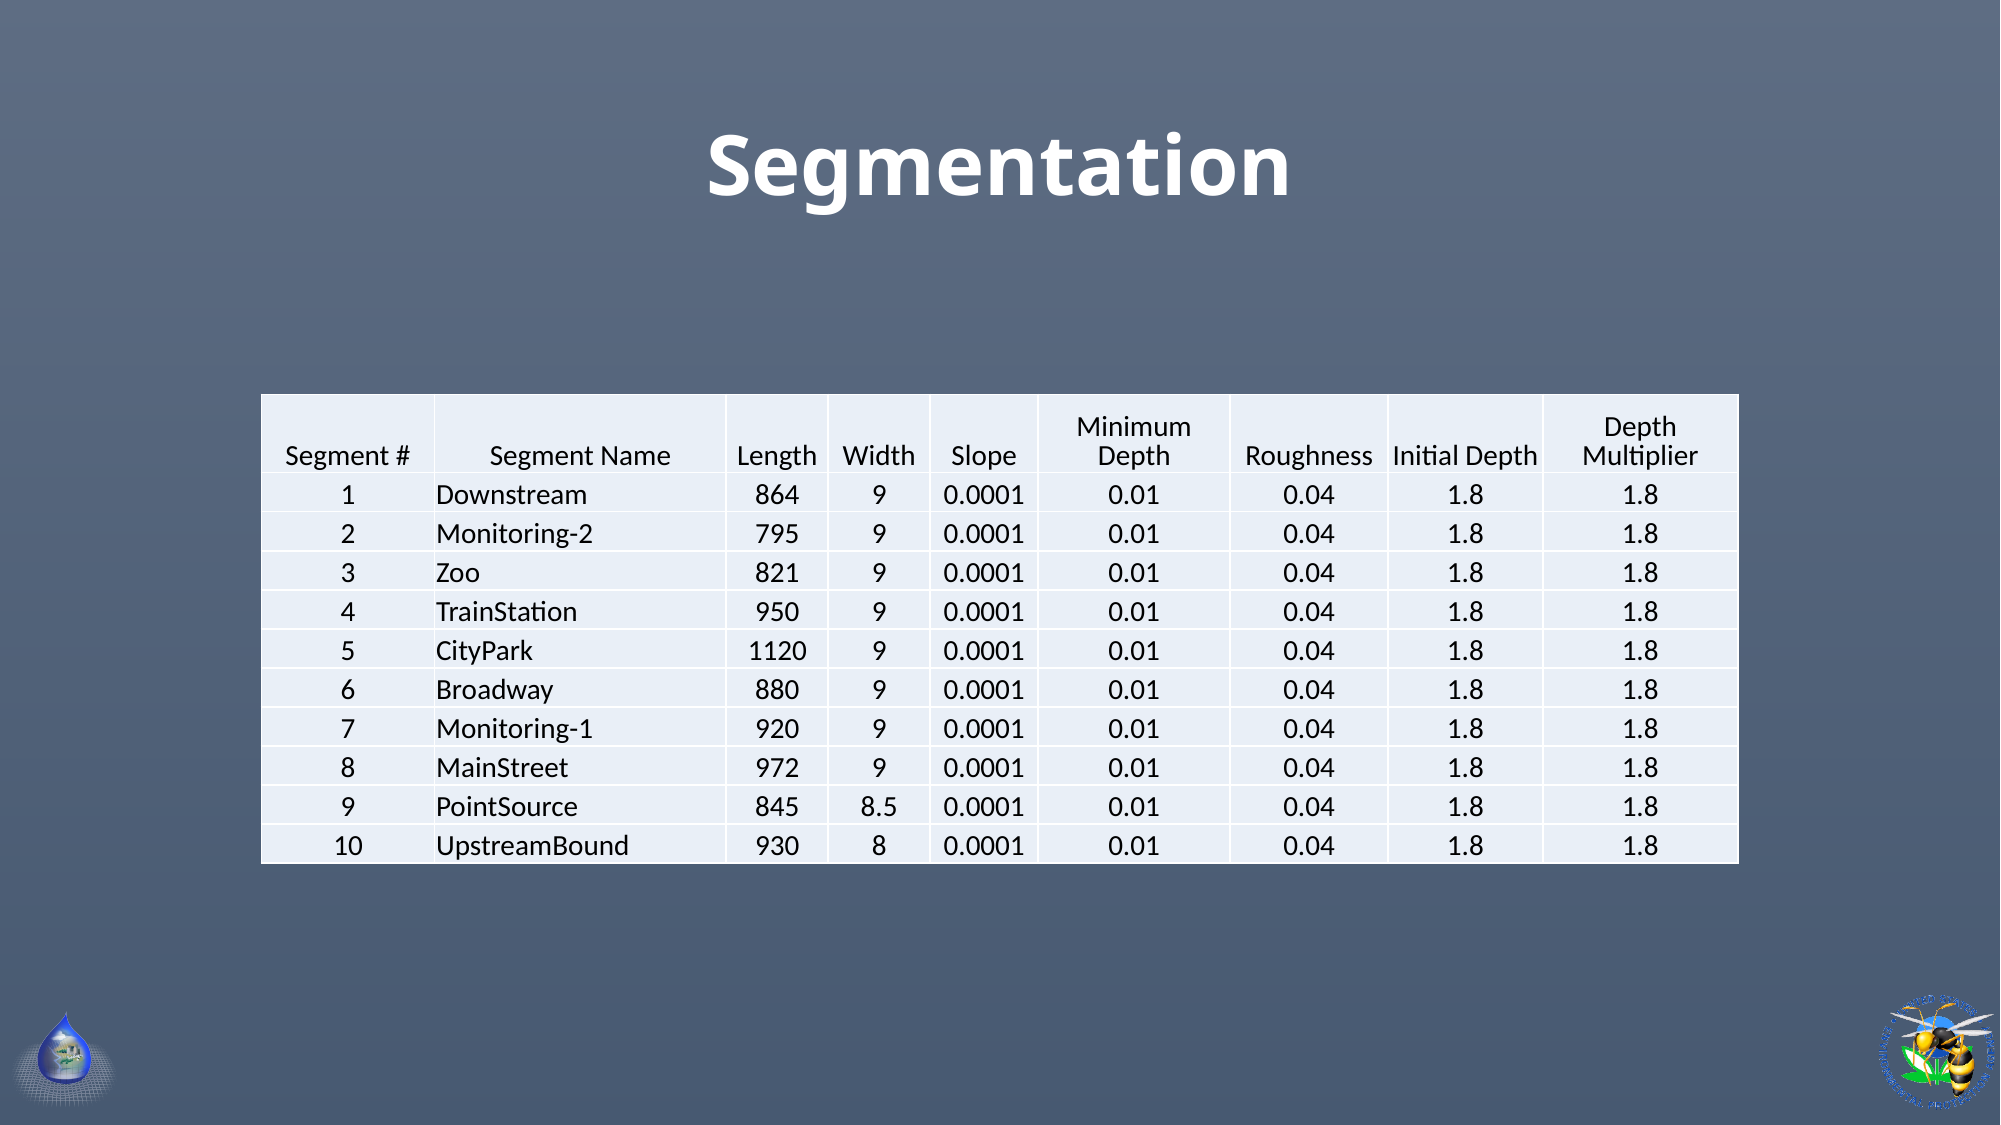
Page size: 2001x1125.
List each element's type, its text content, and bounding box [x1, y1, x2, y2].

table_cell 821 [727, 552, 827, 589]
table_cell 0.0001 [931, 786, 1037, 823]
table_cell TrainStation [435, 591, 725, 628]
table_cell 4 [262, 591, 434, 628]
table_cell 9 [829, 591, 929, 628]
table_header Segment Name [435, 395, 725, 472]
picture [0, 996, 133, 1117]
table_cell 1.8 [1389, 473, 1542, 511]
table_cell 2 [262, 512, 434, 550]
table_cell 1.8 [1544, 630, 1737, 667]
title Segmentation [137, 59, 1863, 278]
table_cell Monitoring-2 [435, 512, 725, 550]
table_cell 0.01 [1039, 473, 1229, 511]
table_cell 1.8 [1544, 591, 1737, 628]
table_cell 8.5 [829, 786, 929, 823]
table_cell 0.0001 [931, 591, 1037, 628]
table_cell 0.0001 [931, 552, 1037, 589]
table_cell 972 [727, 747, 827, 784]
table_cell 0.01 [1039, 591, 1229, 628]
table_header Initial Depth [1389, 395, 1542, 472]
table_cell 1.8 [1544, 473, 1737, 511]
table_cell 9 [829, 747, 929, 784]
table_cell Downstream [435, 473, 725, 511]
table_cell PointSource [435, 786, 725, 823]
table_cell 0.0001 [931, 747, 1037, 784]
table_cell 9 [829, 552, 929, 589]
table_cell 9 [829, 708, 929, 745]
table_cell 6 [262, 669, 434, 706]
table_cell 0.0001 [931, 669, 1037, 706]
table_cell 0.04 [1231, 512, 1387, 550]
table_cell Monitoring-1 [435, 708, 725, 745]
table_cell 8 [829, 825, 929, 862]
table_cell 1.8 [1544, 669, 1737, 706]
table_cell 1.8 [1389, 786, 1542, 823]
table_cell 0.04 [1231, 630, 1387, 667]
table_cell 1.8 [1389, 825, 1542, 862]
table_cell 1.8 [1544, 708, 1737, 745]
table_cell Broadway [435, 669, 725, 706]
table_cell 0.01 [1039, 708, 1229, 745]
table_cell 0.0001 [931, 512, 1037, 550]
table_cell 0.01 [1039, 786, 1229, 823]
table_cell 1.8 [1544, 552, 1737, 589]
table_cell 1120 [727, 630, 827, 667]
table_cell 10 [262, 825, 434, 862]
table_cell 0.04 [1231, 708, 1387, 745]
table_cell 0.01 [1039, 630, 1229, 667]
table_cell 1.8 [1544, 825, 1737, 862]
table_cell 1.8 [1389, 630, 1542, 667]
table_cell 880 [727, 669, 827, 706]
table_cell 0.0001 [931, 473, 1037, 511]
table_cell 864 [727, 473, 827, 511]
table_cell 0.0001 [931, 708, 1037, 745]
table_cell 0.04 [1231, 552, 1387, 589]
table_cell 795 [727, 512, 827, 550]
table_cell CityPark [435, 630, 725, 667]
table_cell 950 [727, 591, 827, 628]
picture [1879, 994, 1995, 1110]
table_cell 0.04 [1231, 473, 1387, 511]
table_cell 7 [262, 708, 434, 745]
table_cell MainStreet [435, 747, 725, 784]
table_cell 1.8 [1389, 552, 1542, 589]
table_cell 0.01 [1039, 552, 1229, 589]
table_cell 5 [262, 630, 434, 667]
table_cell 1.8 [1389, 591, 1542, 628]
table_cell 9 [829, 630, 929, 667]
table_cell 3 [262, 552, 434, 589]
table_cell 0.04 [1231, 786, 1387, 823]
table_header Width [829, 395, 929, 472]
table_cell 1.8 [1544, 747, 1737, 784]
table_cell 1.8 [1389, 512, 1542, 550]
table_cell Zoo [435, 552, 725, 589]
table_header Minimum Depth [1039, 395, 1229, 472]
table_cell 0.04 [1231, 825, 1387, 862]
table_cell 0.04 [1231, 747, 1387, 784]
table_header Segment # [262, 395, 434, 472]
table_header Roughness [1231, 395, 1387, 472]
table_header Depth Multiplier [1544, 395, 1737, 472]
table_cell 0.01 [1039, 825, 1229, 862]
table_cell 9 [262, 786, 434, 823]
table_cell 0.01 [1039, 669, 1229, 706]
table_cell 1.8 [1544, 786, 1737, 823]
table_cell 9 [829, 669, 929, 706]
table_header Slope [931, 395, 1037, 472]
table_cell 1.8 [1389, 669, 1542, 706]
table_cell 9 [829, 512, 929, 550]
table_cell 1.8 [1389, 708, 1542, 745]
table_cell 930 [727, 825, 827, 862]
table_cell 845 [727, 786, 827, 823]
table_cell 0.01 [1039, 747, 1229, 784]
table_cell 0.0001 [931, 630, 1037, 667]
table_cell 0.01 [1039, 512, 1229, 550]
table_cell 0.0001 [931, 825, 1037, 862]
table_cell 9 [829, 473, 929, 511]
table_cell UpstreamBound [435, 825, 725, 862]
table_cell 0.04 [1231, 669, 1387, 706]
table_cell 1.8 [1389, 747, 1542, 784]
table_header Length [727, 395, 827, 472]
table_cell 0.04 [1231, 591, 1387, 628]
table_cell 8 [262, 747, 434, 784]
table_cell 920 [727, 708, 827, 745]
table_cell 1 [262, 473, 434, 511]
table_cell 1.8 [1544, 512, 1737, 550]
